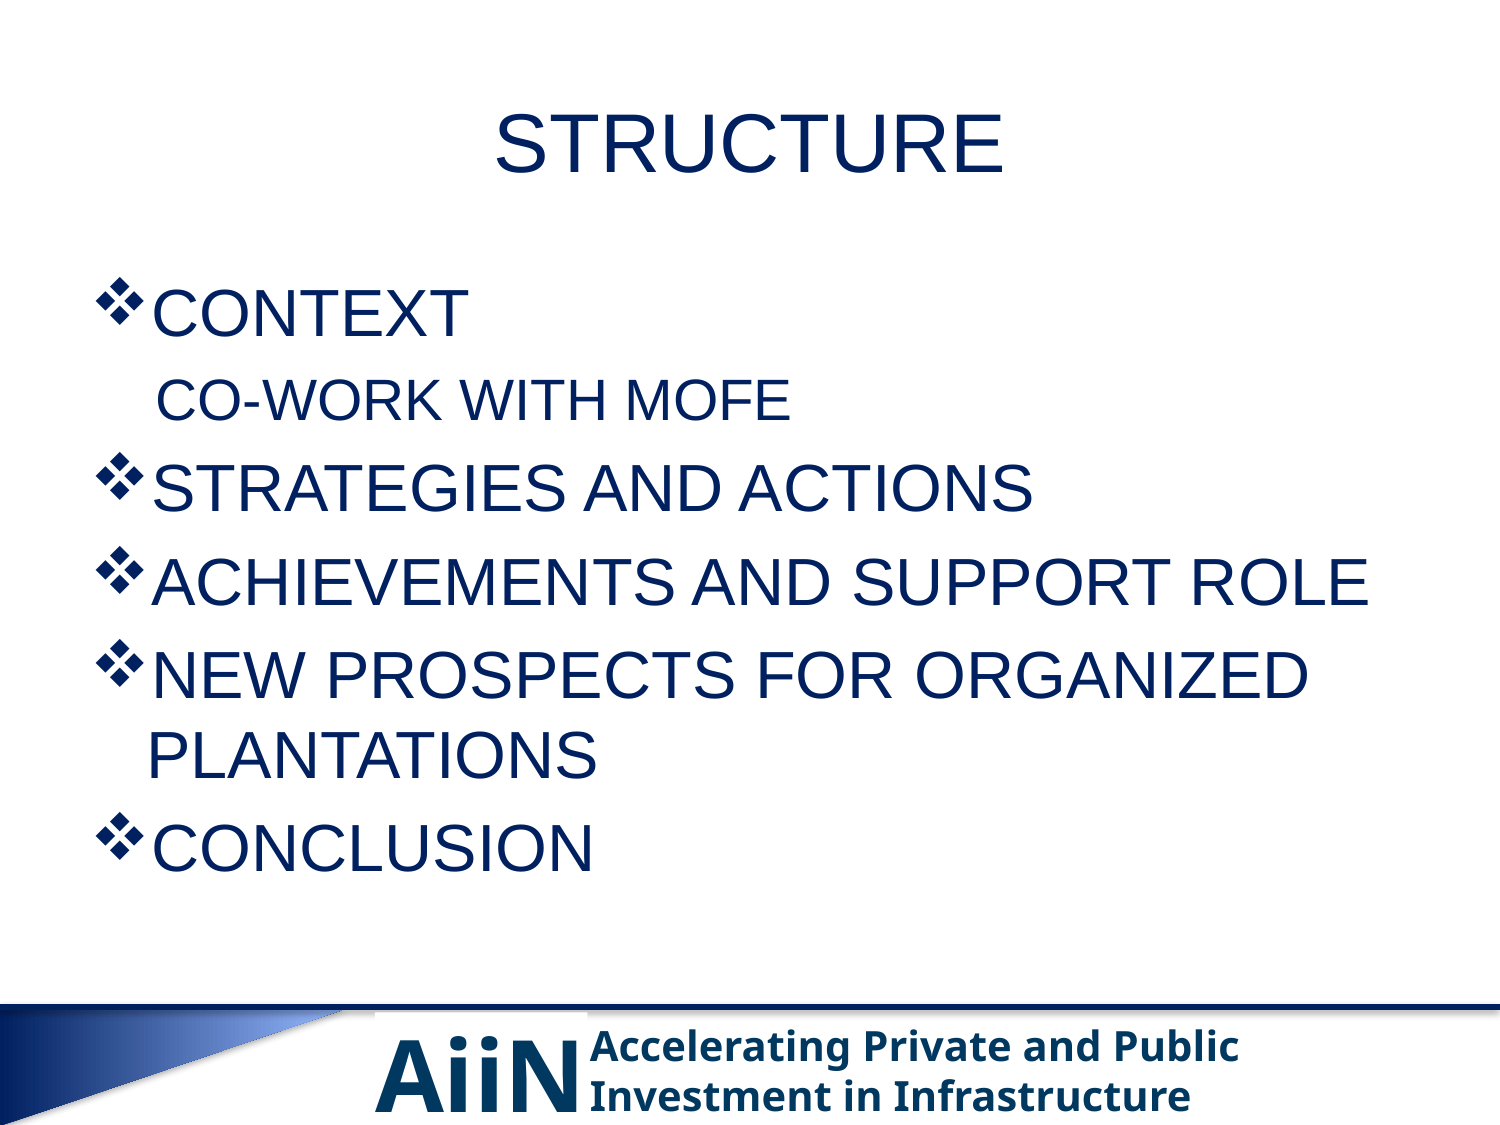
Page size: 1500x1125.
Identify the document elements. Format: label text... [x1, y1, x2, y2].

title STRUCTURE [75, 45, 1425, 233]
list CONTEXT CO-WORK WITH MOFE STRATEGIES AND ACTIONS ACHIEVEMENTS AND SUPPORT ROLE NEW PROSPECTS FOR ORGANIZED PLANTATIONS CONCLUSION [75, 262, 1425, 1005]
